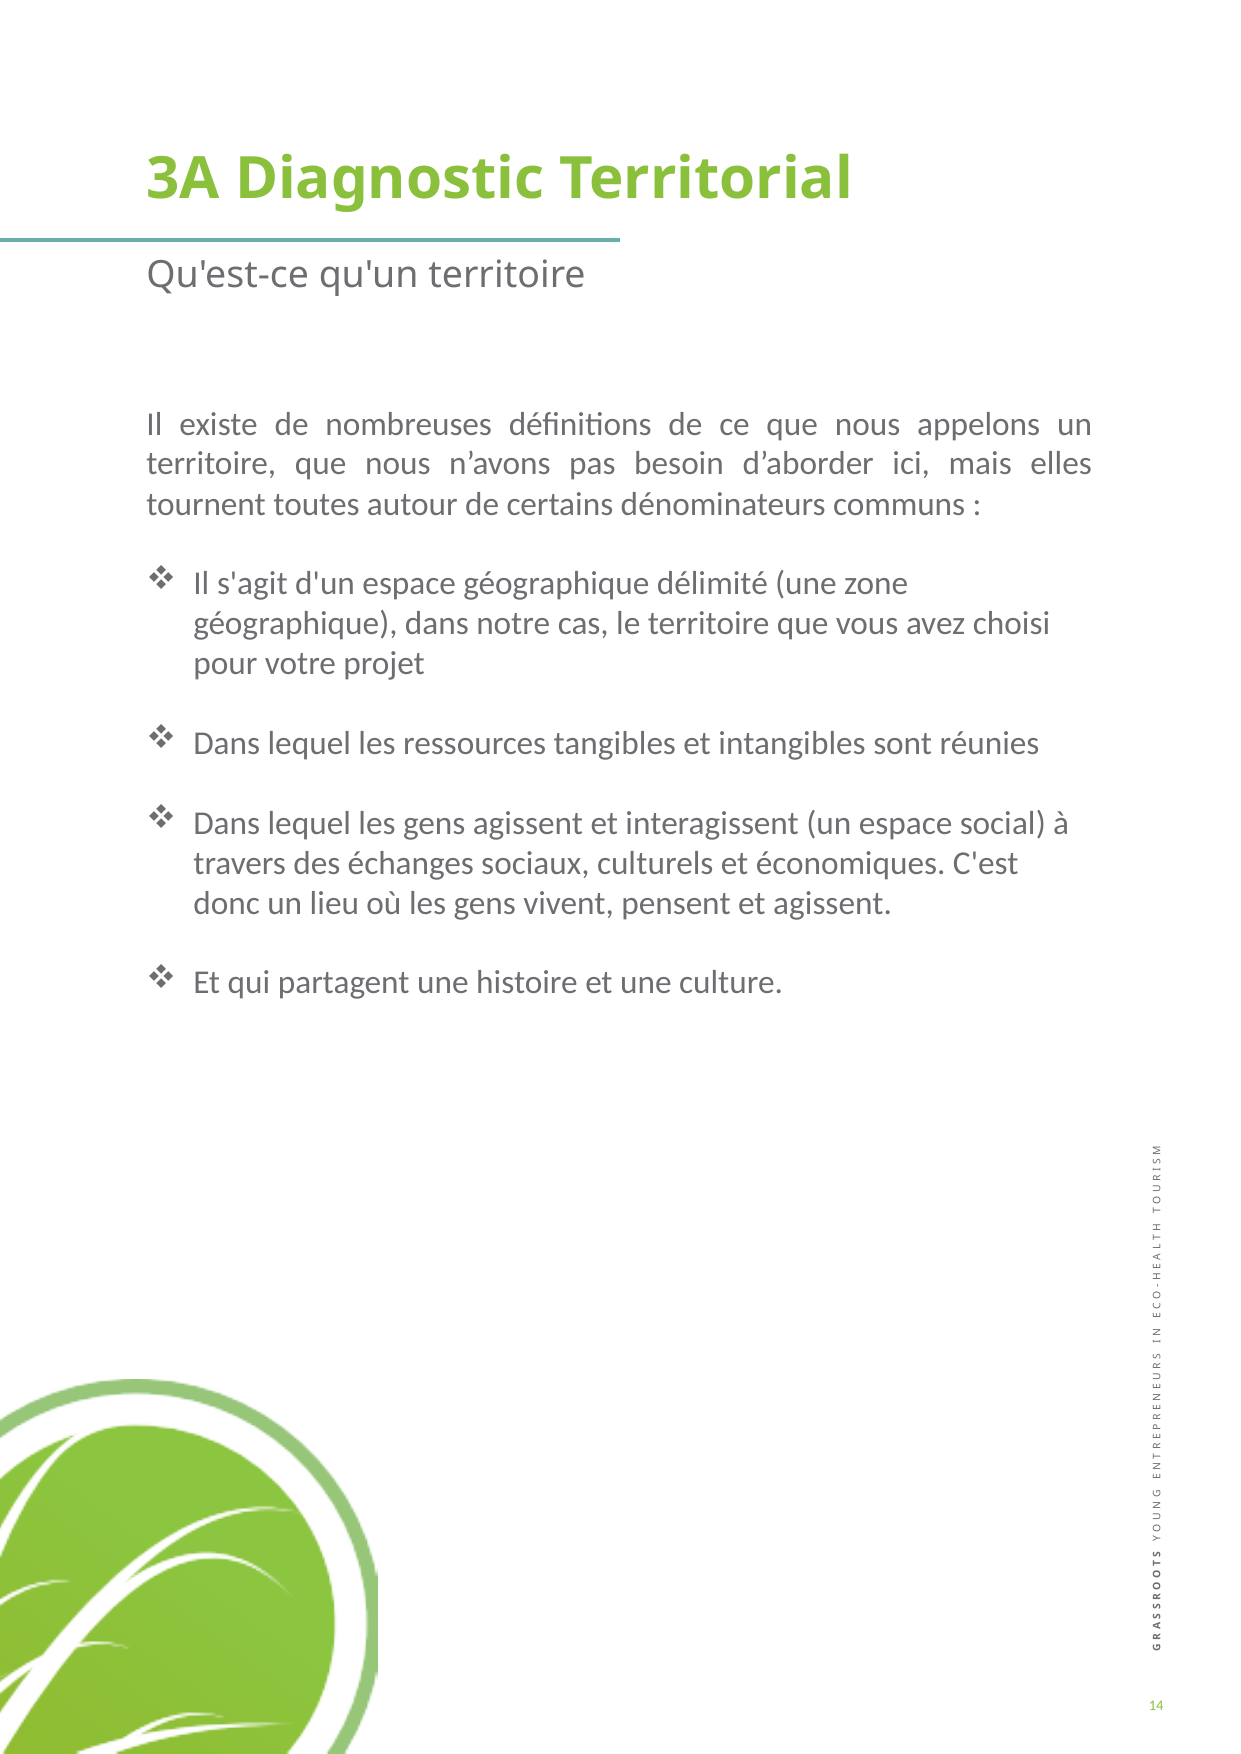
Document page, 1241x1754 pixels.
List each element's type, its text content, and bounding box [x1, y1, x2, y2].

list Il existe de nombreuses définitions de ce que nous appelons un territoire, que nous n’avons pas besoin d’aborder ici, mais elles tournent toutes autour de certains dénominateurs communs : Il s'agit d'un espace géographique délimité (une zone géographique), dans notre cas, le territoire que vous avez choisi pour votre projet Dans lequel les ressources tangibles et intangibles sont réunies Dans lequel les gens agissent et interagissent (un espace social) à travers des échanges sociaux, culturels et économiques. C'est donc un lieu où les gens vivent, pensent et agissent. Et qui partagent une histoire et une culture. [131, 394, 1109, 1609]
list Qu'est-ce qu'un territoire [131, 242, 1109, 371]
slide_number 14 [1125, 1666, 1187, 1743]
list 3A Diagnostic Territorial [131, 132, 1109, 242]
text_box [320, 615, 351, 664]
